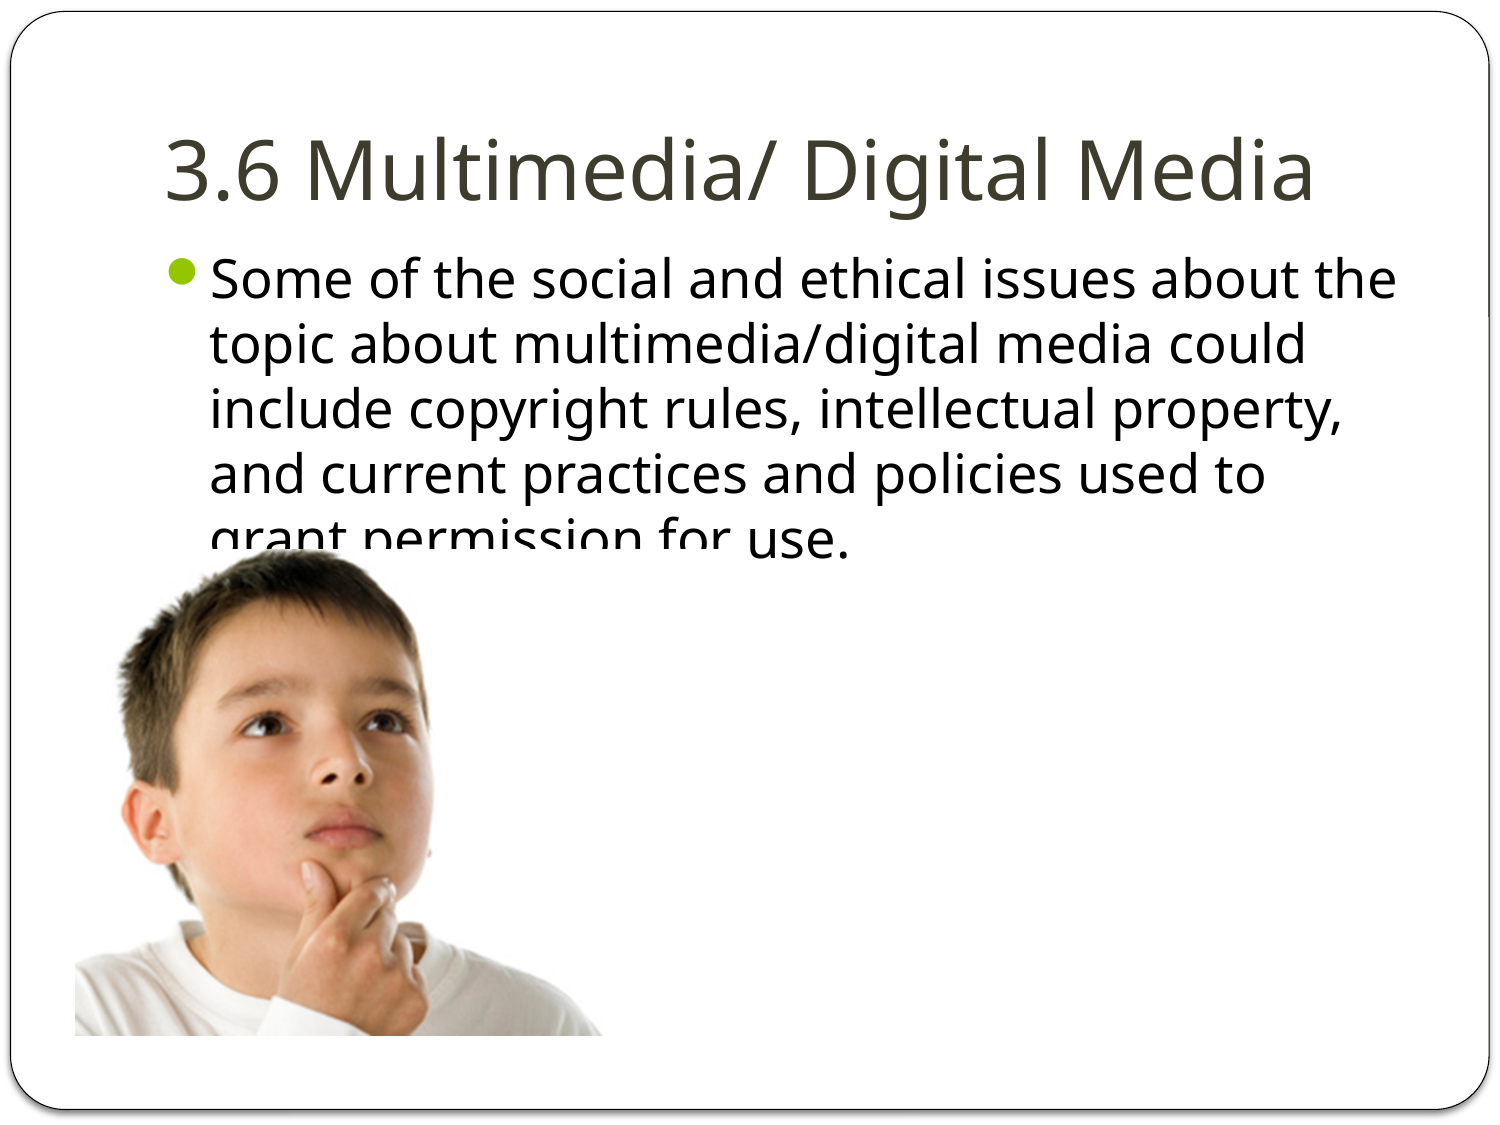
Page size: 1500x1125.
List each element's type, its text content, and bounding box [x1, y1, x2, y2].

picture [74, 549, 739, 1036]
title 3.6 Multimedia/ Digital Media [150, 45, 1425, 233]
list Some of the social and ethical issues about the topic about multimedia/digital media could include copyright rules, intellectual property, and current practices and policies used to grant permission for use. [150, 237, 1425, 988]
